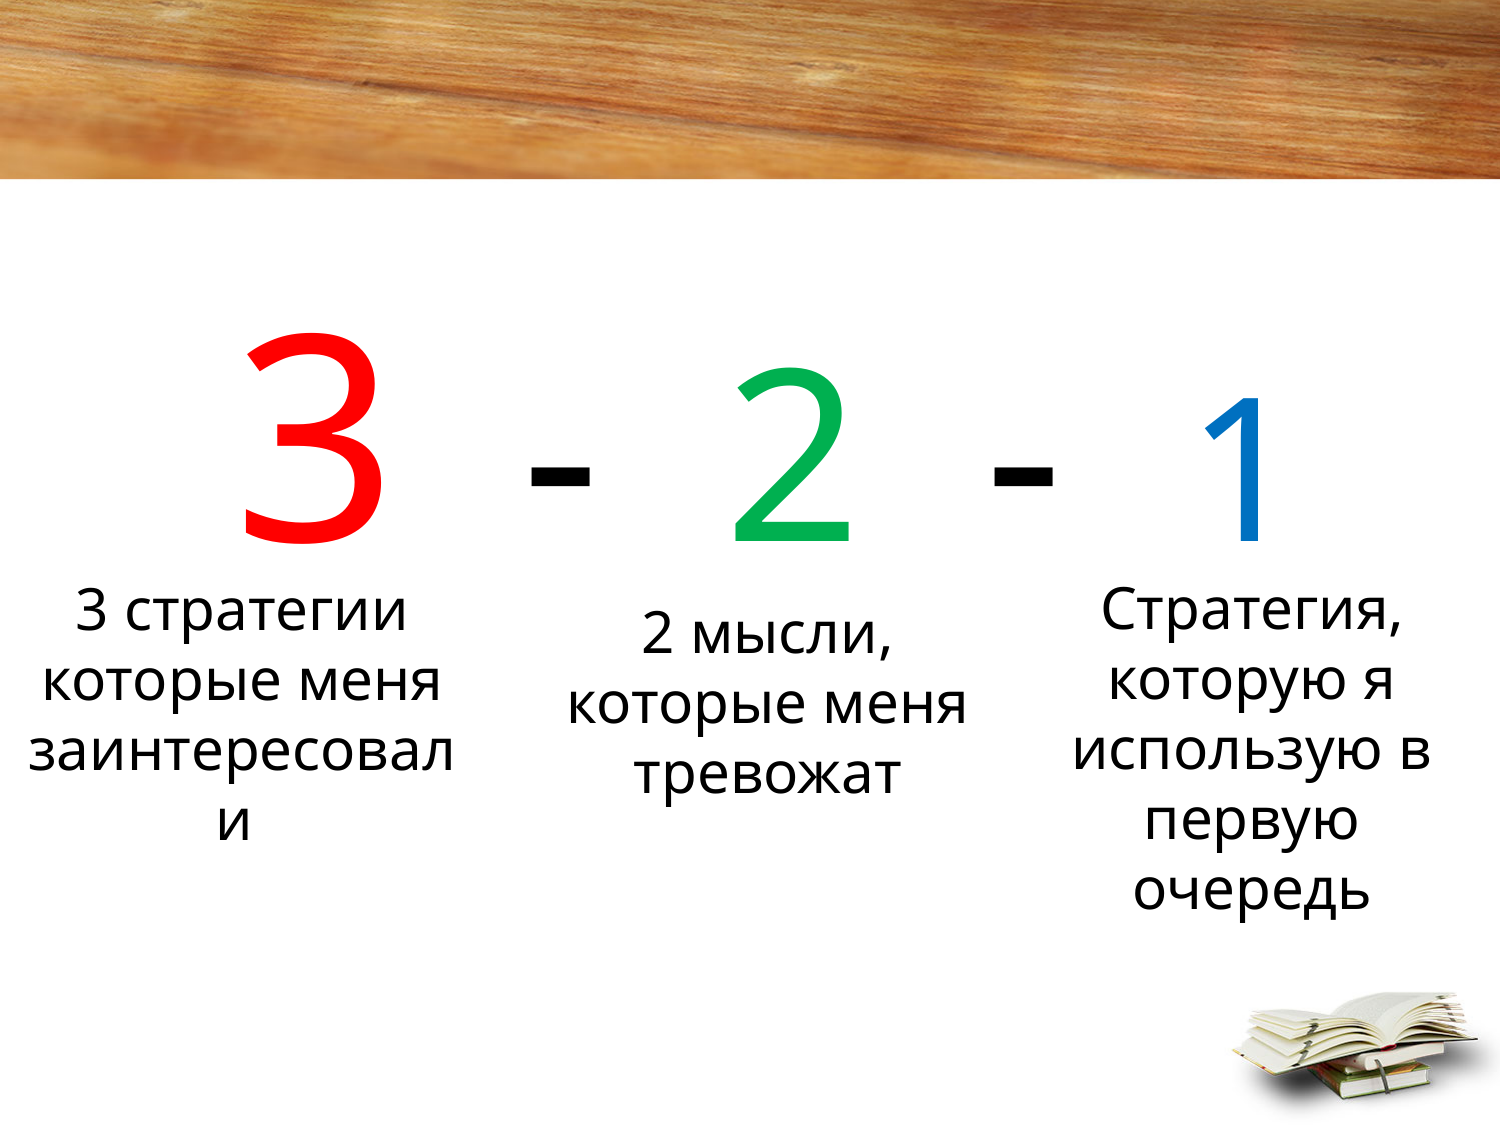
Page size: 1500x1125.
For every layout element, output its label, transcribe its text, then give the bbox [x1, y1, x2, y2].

list [171, 314, 1376, 965]
text_box Стратегия, которую я использую в первую очередь [1376, 563, 1495, 929]
text_box 3 - 2 - 1 [98, 301, 1437, 553]
text_box 3 стратегии которые меня заинтересовали [0, 565, 171, 860]
picture [0, 0, 1500, 1125]
